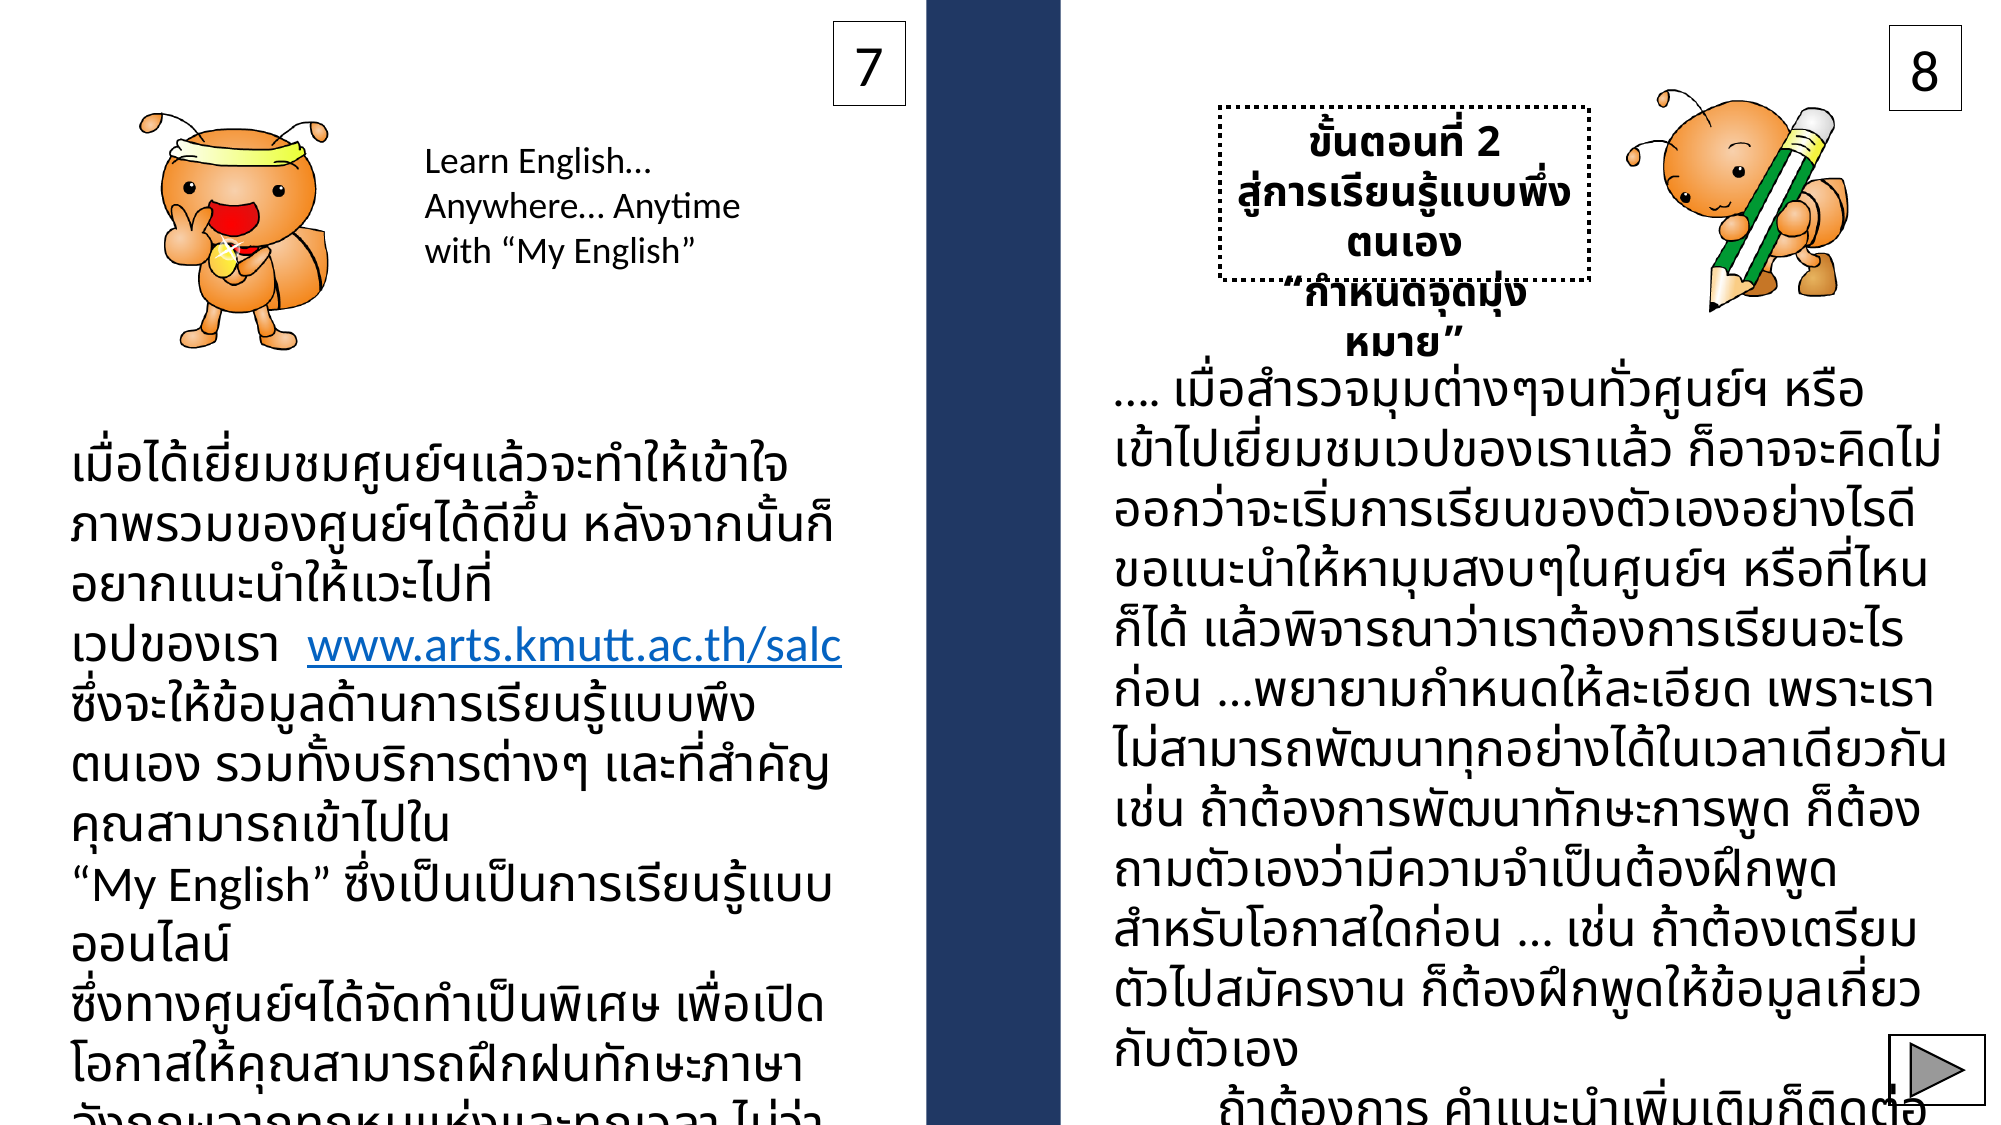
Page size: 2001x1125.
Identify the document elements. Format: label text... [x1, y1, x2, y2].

text_box [925, 0, 1062, 1125]
text_box ขั้นตอนที่ 2 สู่การเรียนรู้แบบพึ่งตนเอง “กำหนดจุดมุ่งหมาย” [1220, 106, 1590, 281]
picture [139, 112, 329, 357]
text_box เมื่อได้เยี่ยมชมศูนย์ฯแล้วจะทำให้เข้าใจภาพรวมของศูนย์ฯได้ดีขึ้น หลังจากนั้นก็อยากแนะนำให้แวะไปที่ เวปของเรา www.arts.kmutt.ac.th/salc ซึ่งจะให้ข้อมูลด้านการเรียนรู้แบบพึงตนเอง รวมทั้งบริการต่างๆ และที่สำคัญคุณสามารถเข้าไปใน “My English” ซึ่งเป็นเป็นการเรียนรู้แบบออนไลน์ ซึ่งทางศูนย์ฯได้จัดทำเป็นพิเศษ เพื่อเปิดโอกาสให้คุณสามารถฝึกฝนทักษะภาษาอังกฤษจากทุกหนแห่งและทุกเวลา ไม่ว่าจะอยู่ที่มหาวิทยาลัยหรืออยู่ที่บ้านพัก [55, 424, 870, 1125]
text_box [1975, 1034, 1986, 1106]
picture [1625, 88, 1849, 314]
text_box 7 [833, 21, 906, 106]
text_box …. เมื่อสำรวจมุมต่างๆจนทั่วศูนย์ฯ หรือเข้าไปเยี่ยมชมเวปของเราแล้ว ก็อาจจะคิดไม่ออกว่าจะเริ่มการเรียนของตัวเองอย่างไรดี ขอแนะนำให้หามุมสงบๆในศูนย์ฯ หรือที่ไหนก็ได้ แล้วพิจารณาว่าเราต้องการเรียนอะไรก่อน ...พยายามกำหนดให้ละเอียด เพราะเราไม่สามารถพัฒนาทุกอย่างได้ในเวลาเดียวกัน เช่น ถ้าต้องการพัฒนาทักษะการพูด ก็ต้องถามตัวเองว่ามีความจำเป็นต้องฝึกพูดสำหรับโอกาสใดก่อน ... เช่น ถ้าต้องเตรียมตัวไปสมัครงาน ก็ต้องฝึกพูดให้ข้อมูลเกี่ยวกับตัวเอง ถ้าต้องการ คำแนะนำเพิ่มเติมก็ติดต่อที่ปรึกษาประจำศูนย์ฯได้ครับ [1099, 349, 1975, 1125]
text_box Learn English… Anywhere… Anytime with “My English” [409, 128, 927, 279]
text_box 8 [1889, 25, 1962, 111]
